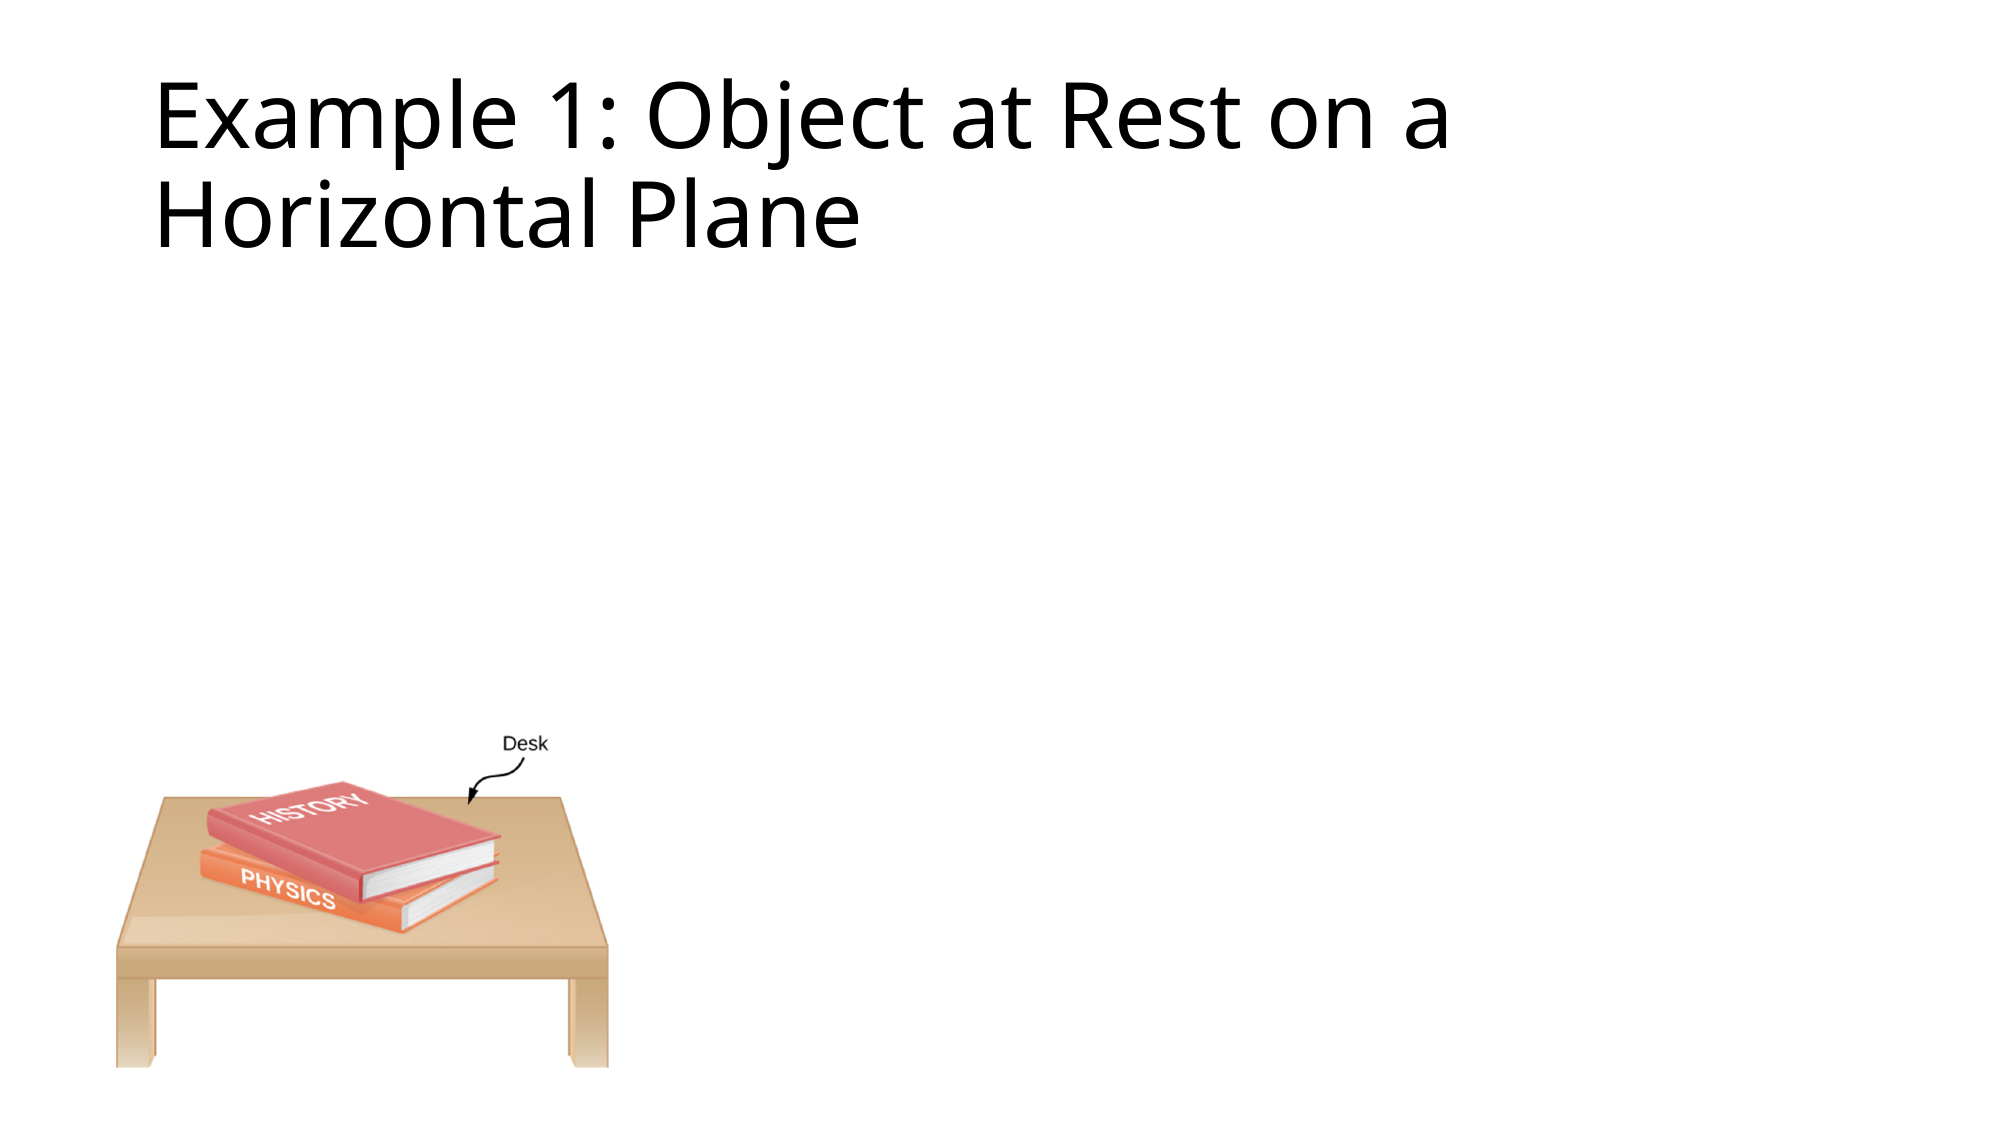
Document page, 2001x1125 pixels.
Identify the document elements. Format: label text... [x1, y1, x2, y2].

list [0, 733, 747, 1068]
title Example 1: Object at Rest on a Horizontal Plane [137, 59, 1863, 278]
